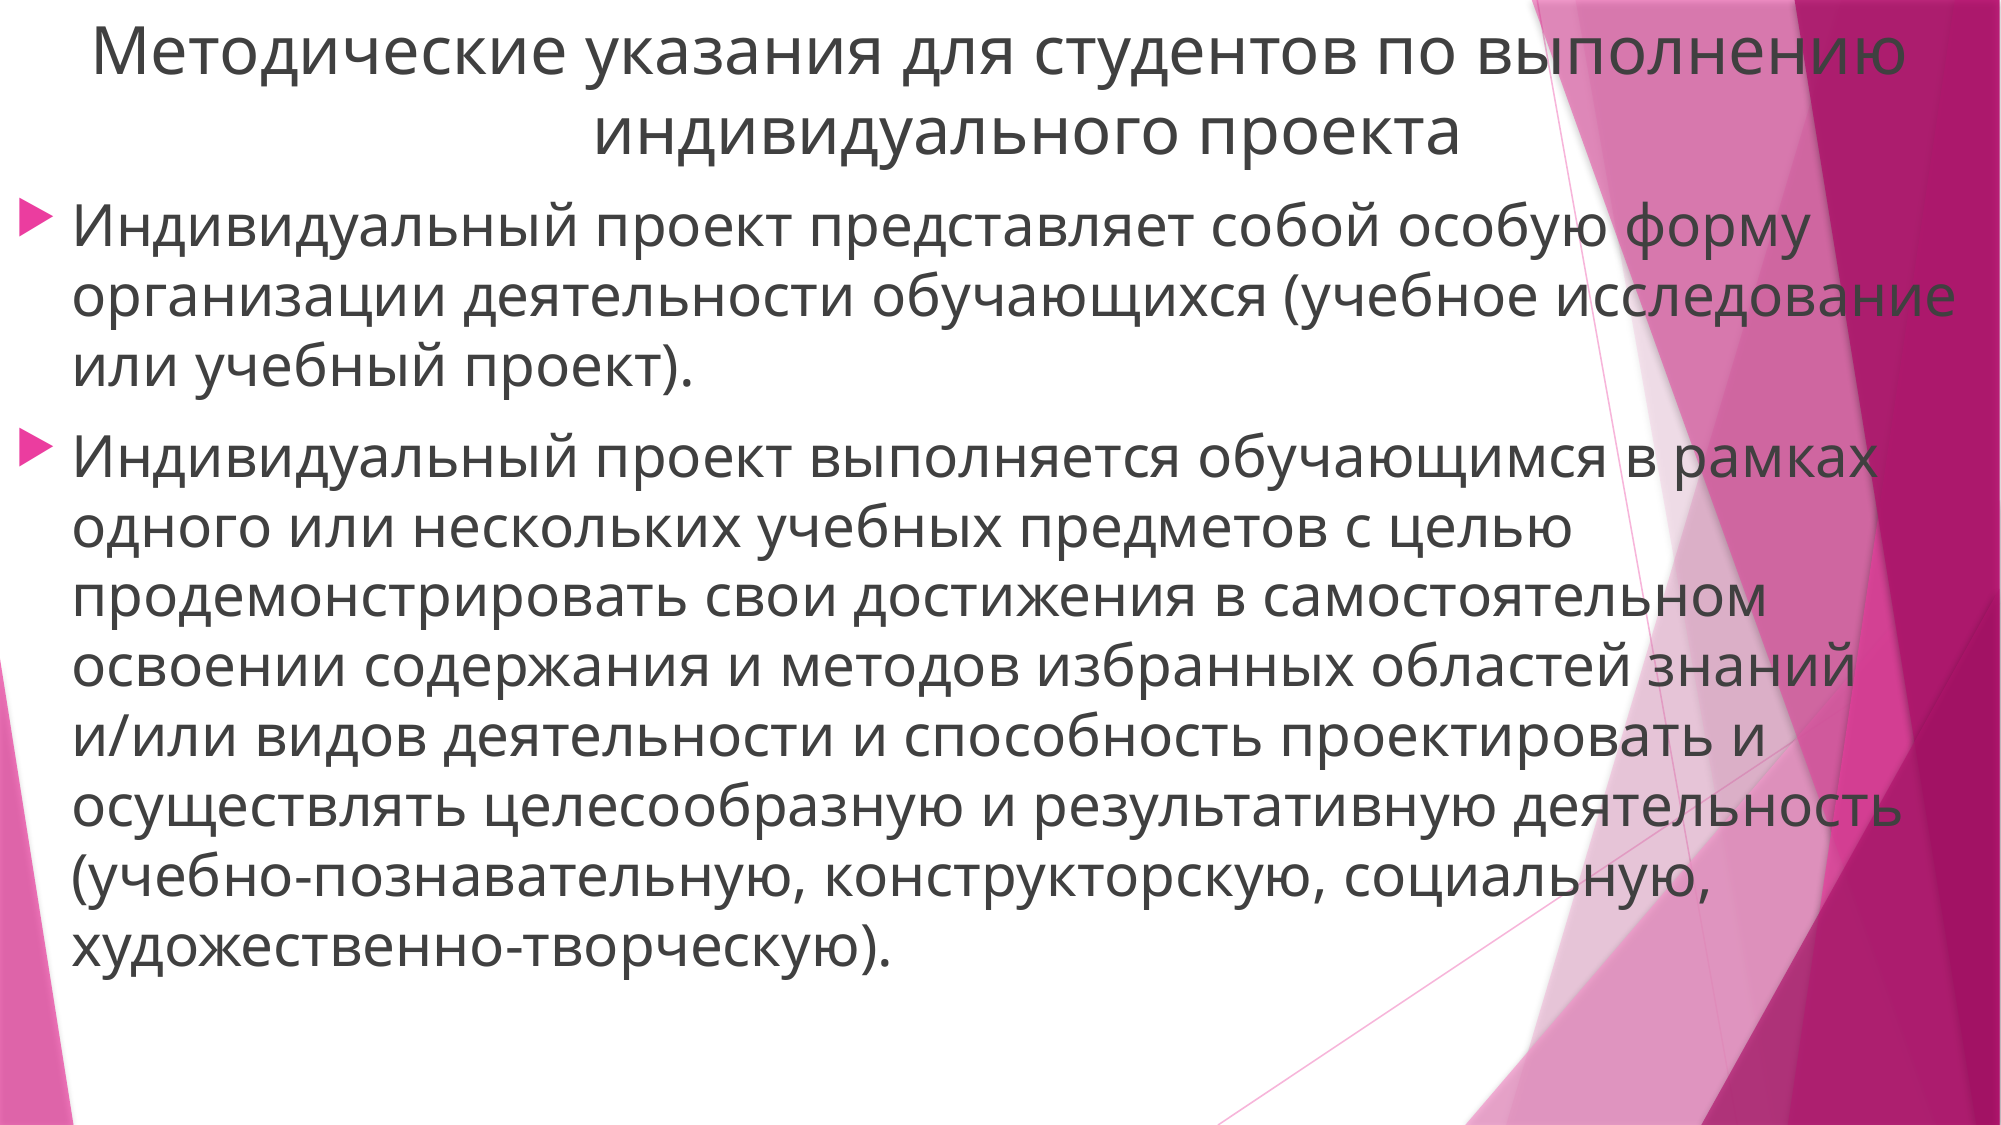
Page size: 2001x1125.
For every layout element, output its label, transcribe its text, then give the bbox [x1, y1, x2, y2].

list Методические указания для студентов по выполнению индивидуального проекта Индивидуальный проект представляет собой особую форму организации деятельности обучающихся (учебное исследование или учебный проект). Индивидуальный проект выполняется обучающимся в рамках одного или нескольких учебных предметов с целью продемонстрировать свои достижения в самостоятельном освоении содержания и методов избранных областей знаний и/или видов деятельности и способность проектировать и осуществлять целесообразную и результативную деятельность (учебно-познавательную, конструкторскую, социальную, художественно-творческую). [0, 0, 2000, 1125]
